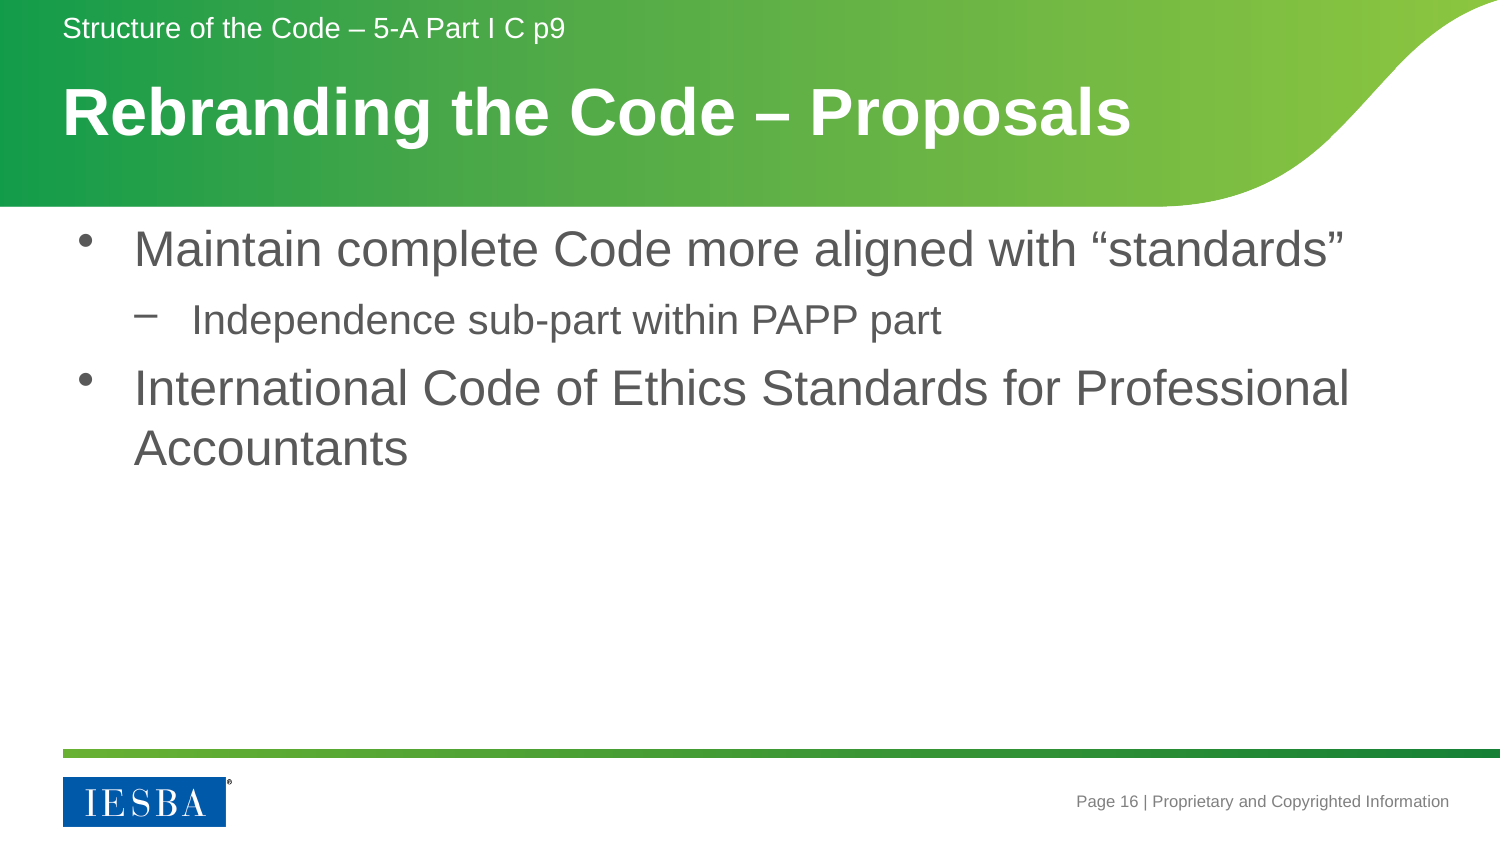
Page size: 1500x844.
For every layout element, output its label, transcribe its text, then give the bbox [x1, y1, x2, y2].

list Maintain complete Code more aligned with “standards” Independence sub-part within PAPP part International Code of Ethics Standards for Professional Accountants [62, 209, 1463, 724]
subtitle Structure of the Code – 5-A Part I C p9 [62, 9, 625, 47]
picture [0, 0, 1500, 207]
picture [63, 777, 232, 827]
title Rebranding the Code – Proposals [62, 75, 1350, 142]
